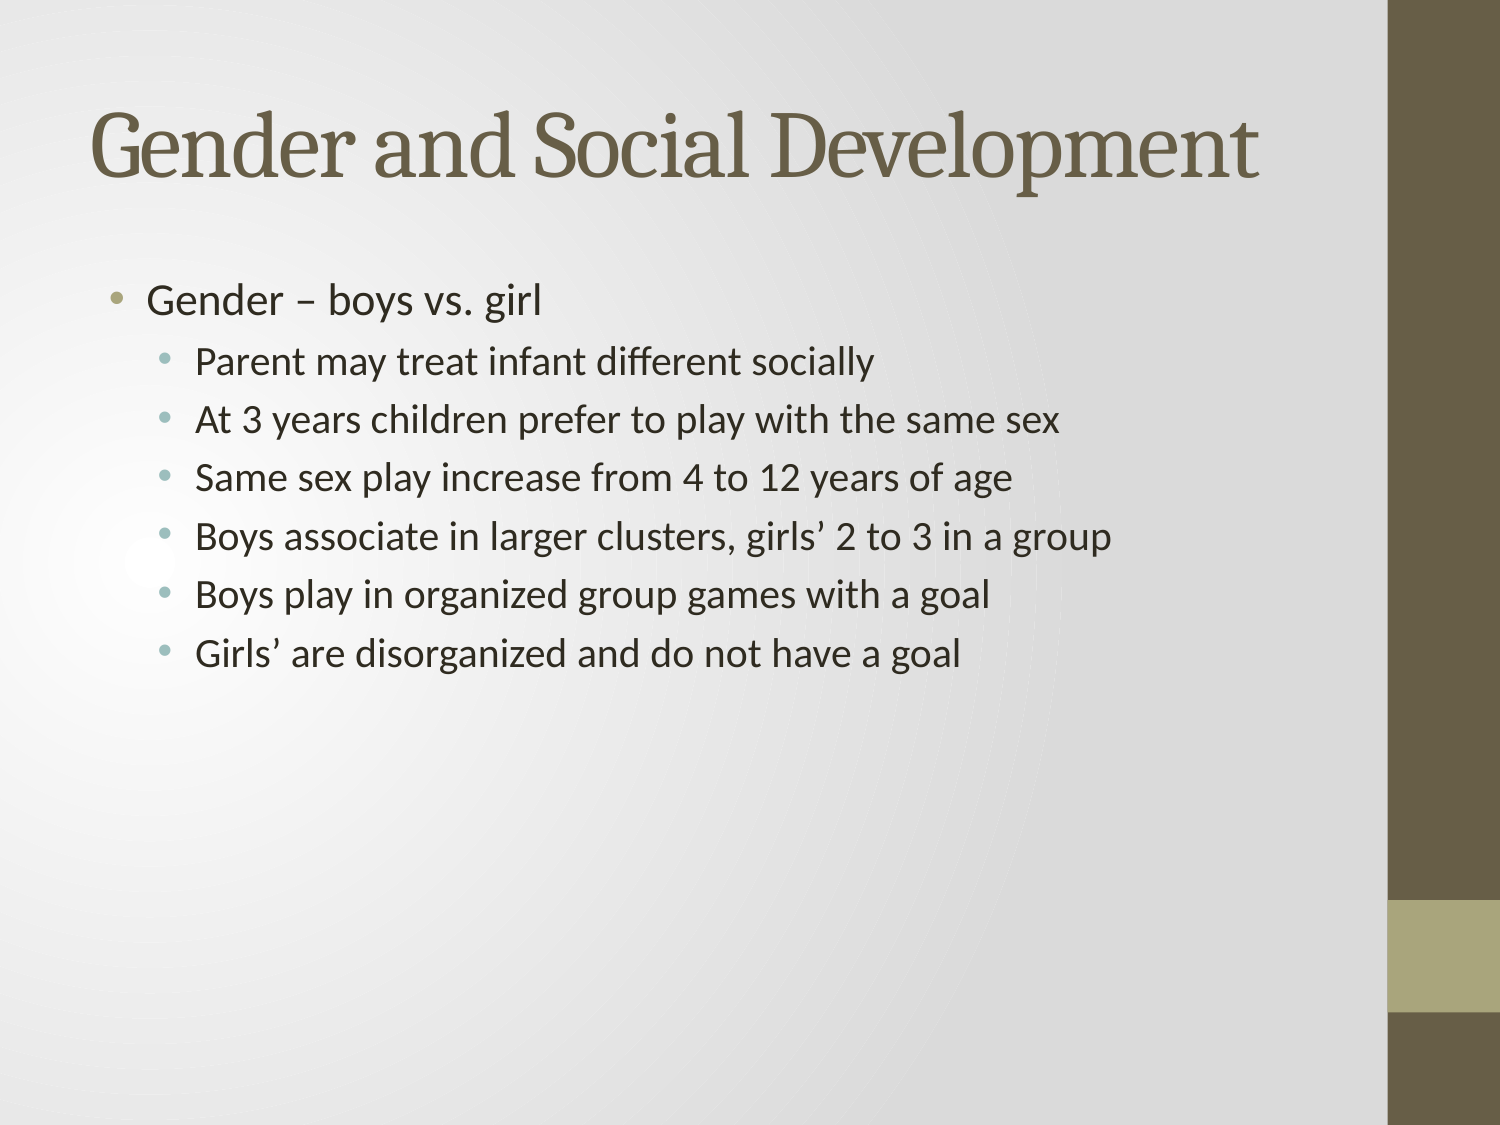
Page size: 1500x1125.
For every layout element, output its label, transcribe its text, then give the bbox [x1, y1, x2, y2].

title Gender and Social Development [75, 45, 1325, 233]
list Gender – boys vs. girl Parent may treat infant different socially At 3 years children prefer to play with the same sex Same sex play increase from 4 to 12 years of age Boys associate in larger clusters, girls’ 2 to 3 in a group Boys play in organized group games with a goal Girls’ are disorganized and do not have a goal [75, 262, 1325, 1050]
